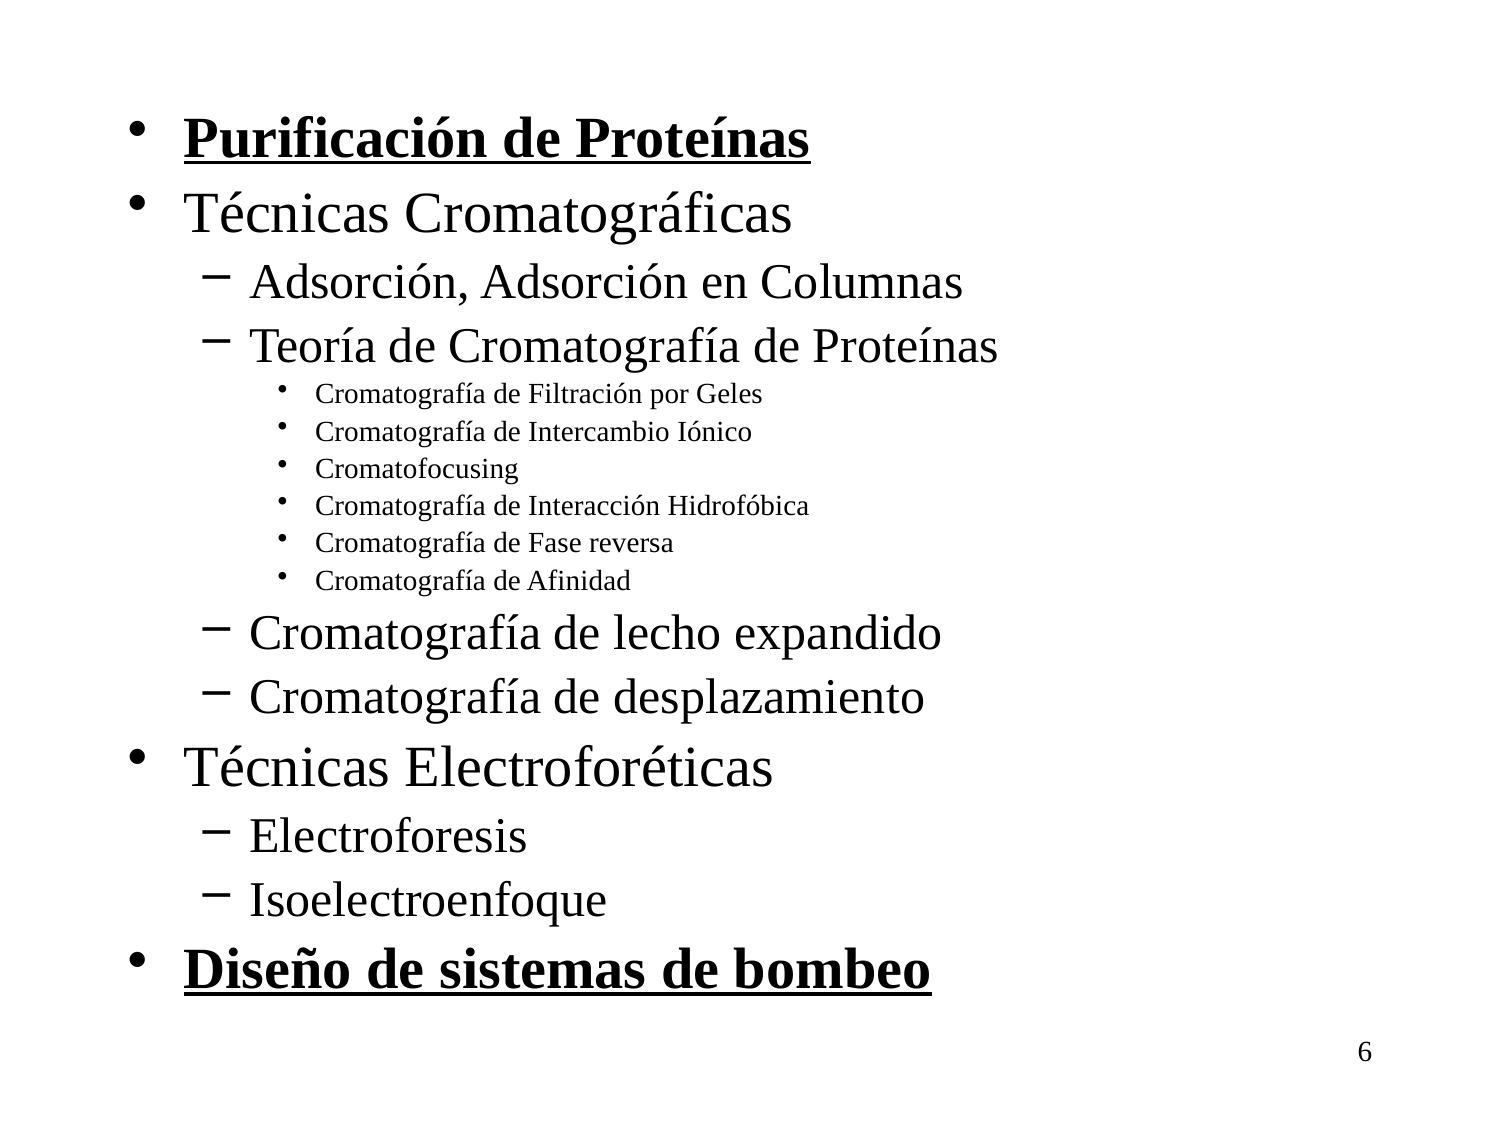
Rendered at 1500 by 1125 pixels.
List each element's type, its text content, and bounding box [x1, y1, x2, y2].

list Purificación de Proteínas Técnicas Cromatográficas Adsorción, Adsorción en Columnas Teoría de Cromatografía de Proteínas Cromatografía de Filtración por Geles Cromatografía de Intercambio Iónico Cromatofocusing Cromatografía de Interacción Hidrofóbica Cromatografía de Fase reversa Cromatografía de Afinidad Cromatografía de lecho expandido Cromatografía de desplazamiento Técnicas Electroforéticas Electroforesis Isoelectroenfoque Diseño de sistemas de bombeo [112, 99, 1388, 851]
slide_number 6 [1074, 1024, 1388, 1101]
